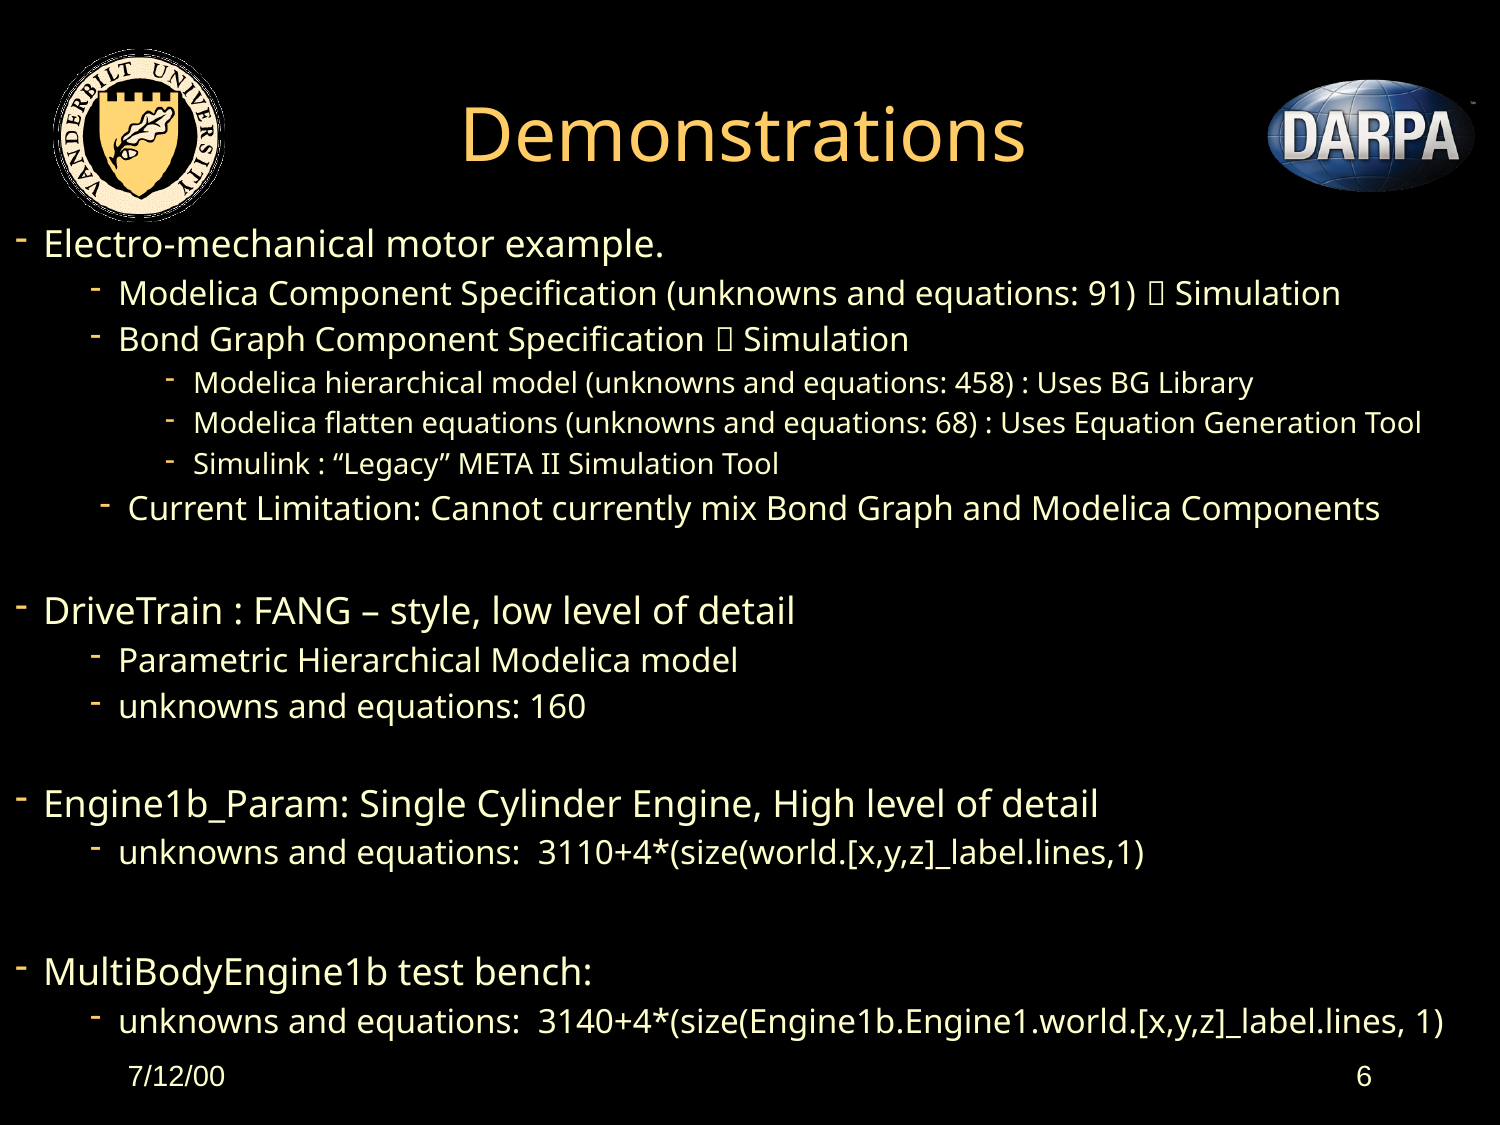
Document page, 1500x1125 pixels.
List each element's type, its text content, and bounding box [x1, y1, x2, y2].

slide_number 6 [1074, 1037, 1388, 1113]
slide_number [112, 1037, 425, 1113]
picture [1264, 77, 1478, 194]
list Electro-mechanical motor example. Modelica Component Specification (unknowns and equations: 91)  Simulation Bond Graph Component Specification  Simulation Modelica hierarchical model (unknowns and equations: 458) : Uses BG Library Modelica flatten equations (unknowns and equations: 68) : Uses Equation Generation Tool Simulink : “Legacy” META II Simulation Tool Current Limitation: Cannot currently mix Bond Graph and Modelica Components DriveTrain : FANG – style, low level of detail Parametric Hierarchical Modelica model unknowns and equations: 160 Engine1b_Param: Single Cylinder Engine, High level of detail unknowns and equations: 3110+4*(size(world.[x,y,z]_label.lines,1) MultiBodyEngine1b test bench: unknowns and equations: 3140+4*(size(Engine1b.Engine1.world.[x,y,z]_label.lines, 1) [0, 212, 1476, 976]
picture [53, 49, 225, 212]
title Demonstrations [224, 62, 1263, 201]
